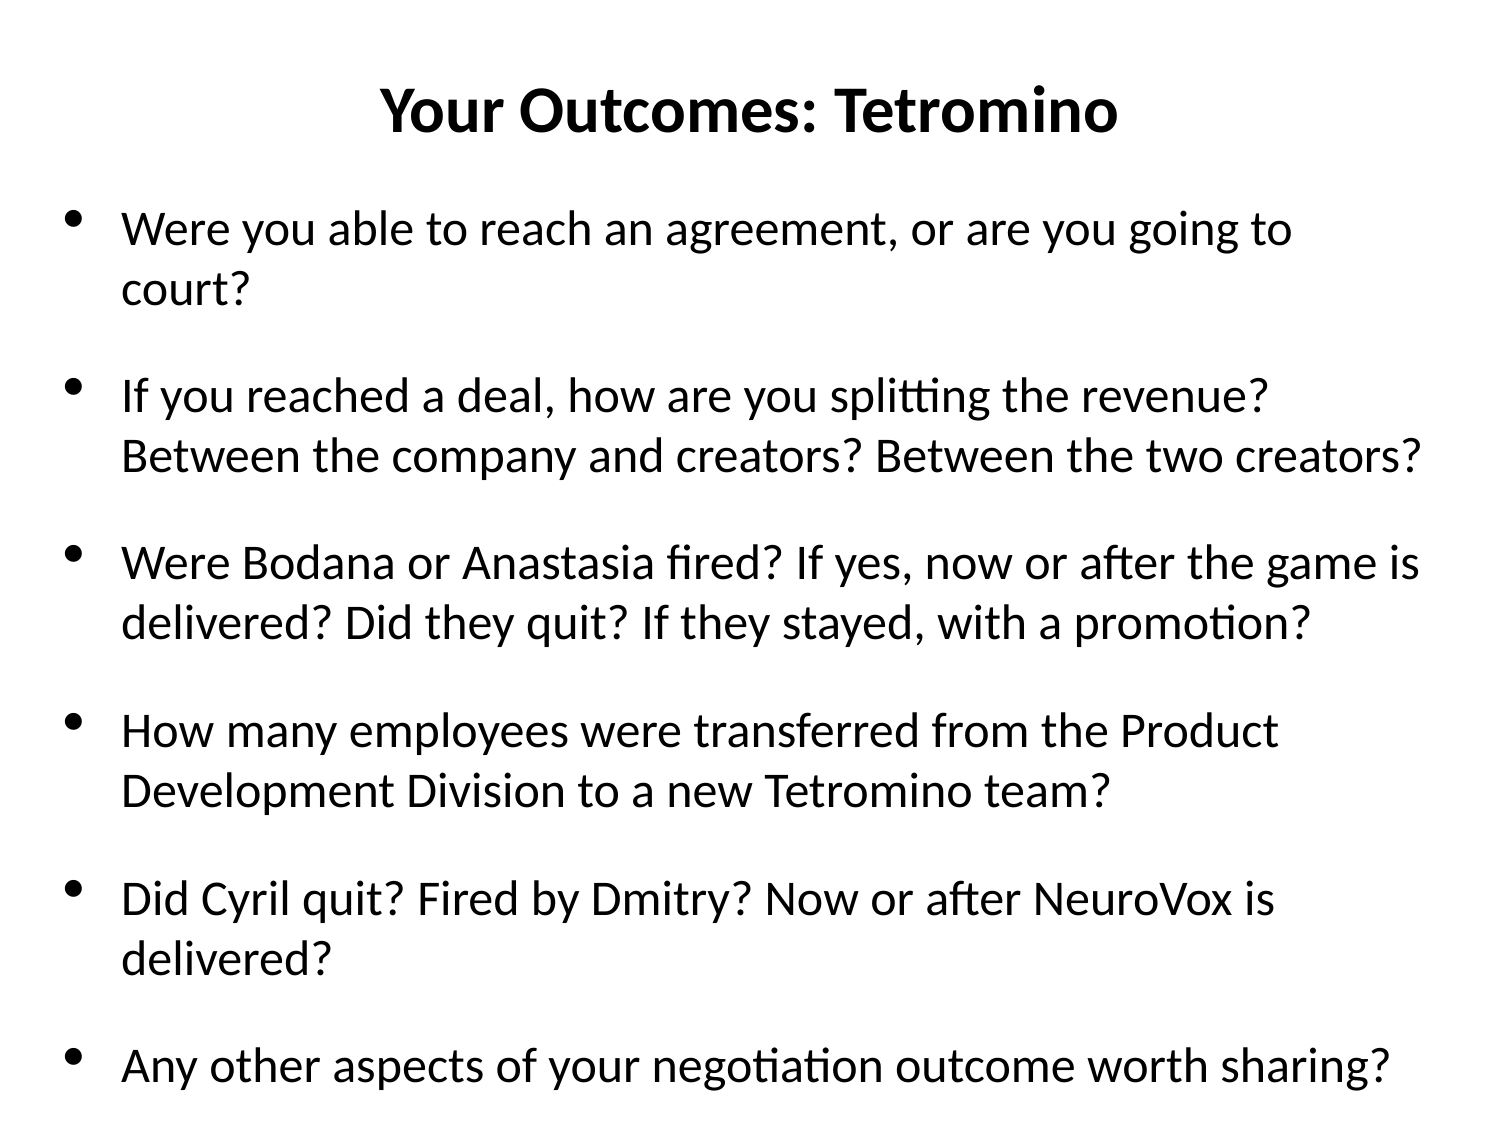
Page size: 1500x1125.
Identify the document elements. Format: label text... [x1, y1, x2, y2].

list Were you able to reach an agreement, or are you going to court? If you reached a deal, how are you splitting the revenue? Between the company and creators? Between the two creators? Were Bodana or Anastasia fired? If yes, now or after the game is delivered? Did they quit? If they stayed, with a promotion? How many employees were transferred from the Product Development Division to a new Tetromino team? Did Cyril quit? Fired by Dmitry? Now or after NeuroVox is delivered? Any other aspects of your negotiation outcome worth sharing? [50, 187, 1450, 1125]
title Your Outcomes: Tetromino [75, 12, 1425, 187]
